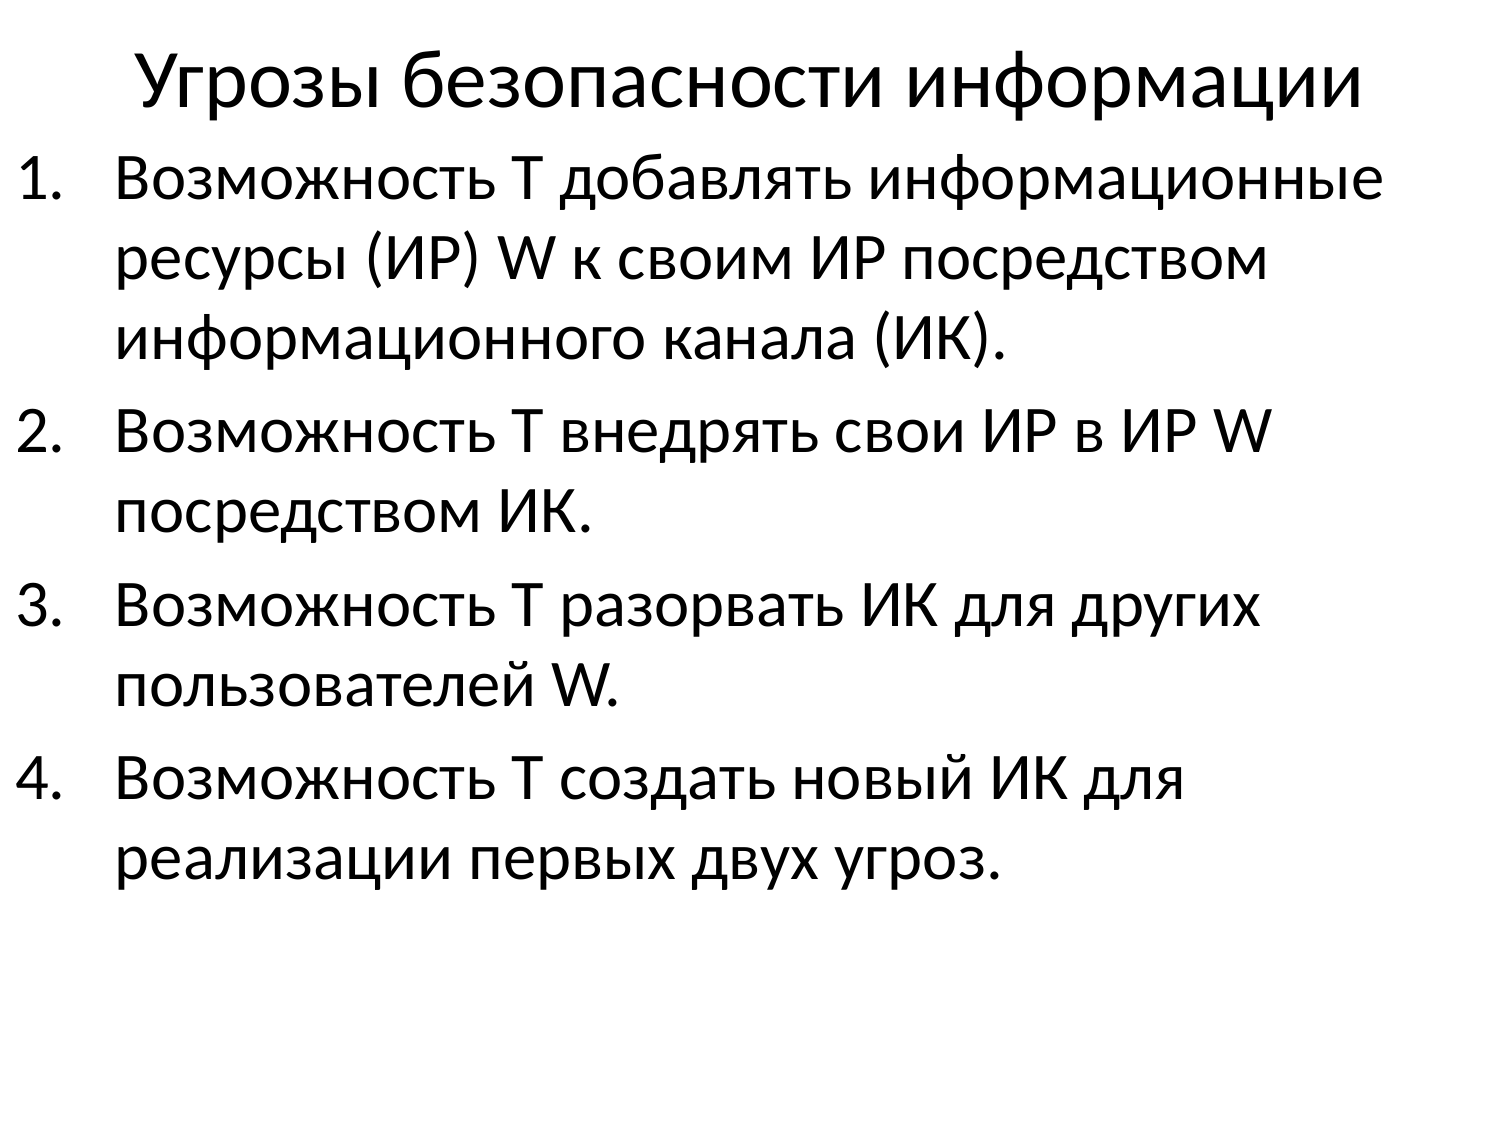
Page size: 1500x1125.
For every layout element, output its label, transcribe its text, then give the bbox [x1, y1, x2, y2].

list Возможность T добавлять информационные ресурсы (ИР) W к своим ИР посредством информационного канала (ИК). Возможность T внедрять свои ИР в ИР W посредством ИК. Возможность T разорвать ИК для других пользователей W. Возможность T создать новый ИК для реализации первых двух угроз. [0, 125, 1500, 1125]
title Угрозы безопасности информации [0, 0, 1500, 125]
